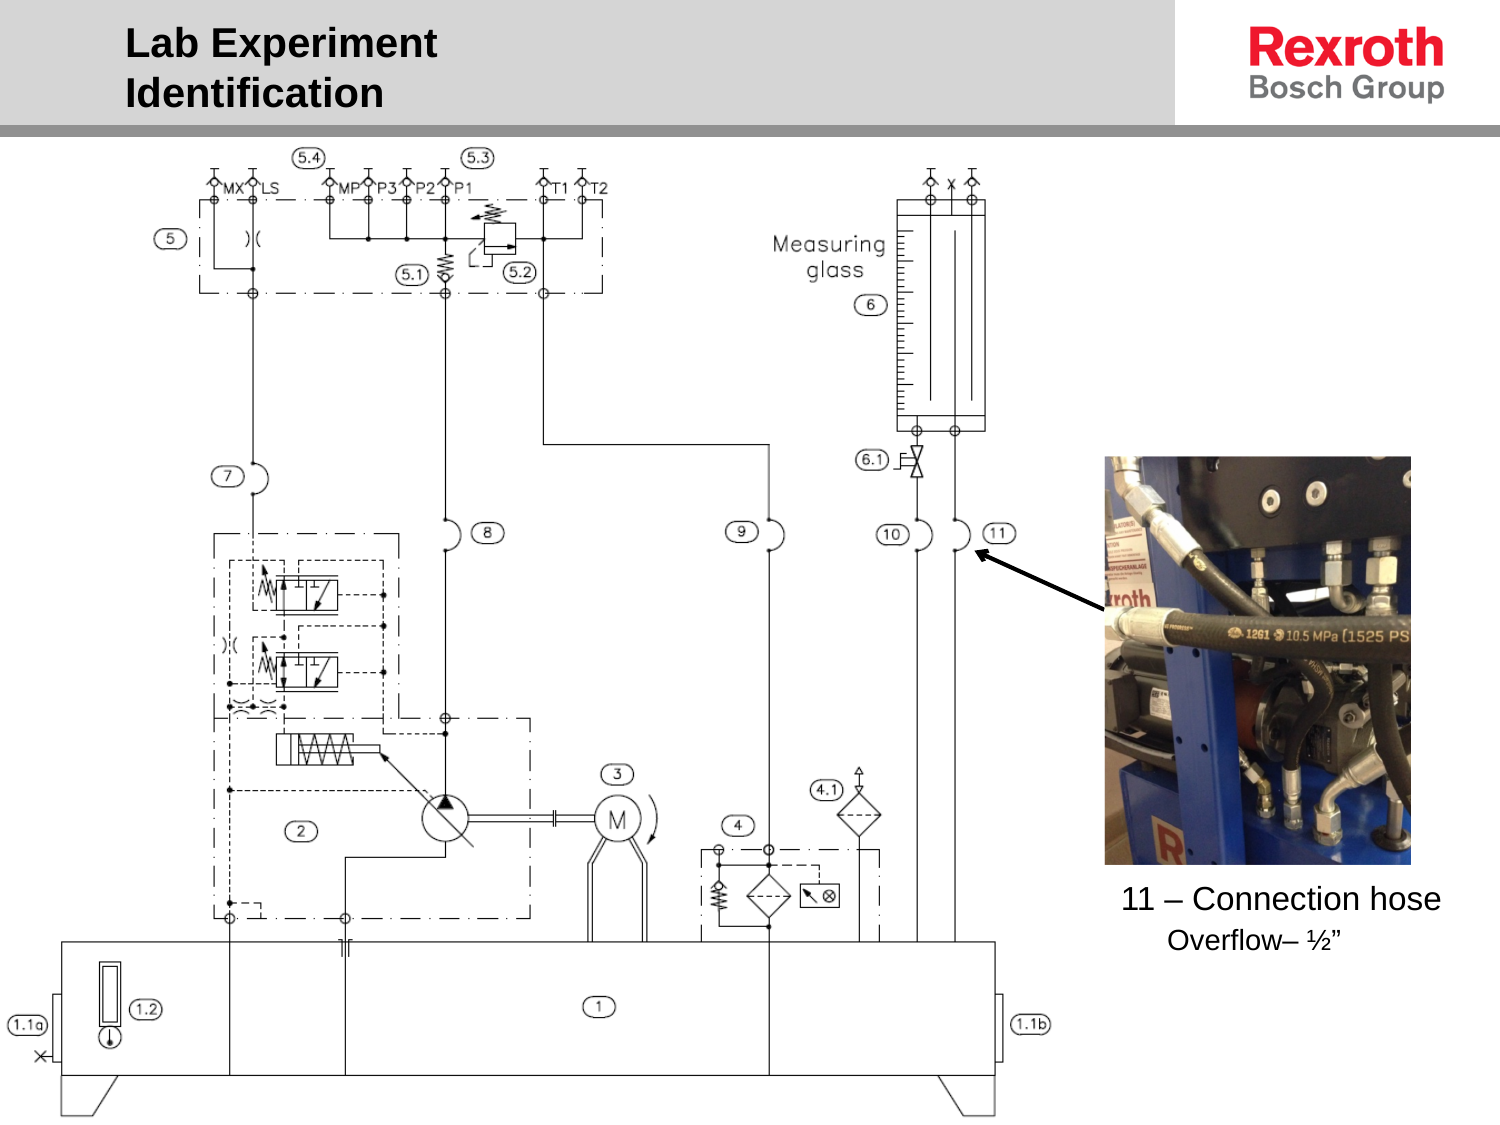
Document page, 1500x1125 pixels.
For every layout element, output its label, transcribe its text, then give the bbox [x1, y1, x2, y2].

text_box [974, 550, 1048, 610]
picture [0, 137, 1462, 1125]
title Lab Experiment Identification [124, 12, 1176, 113]
picture [1224, 0, 1492, 117]
text_box 11 – Connection hose Overflow– ½” [1106, 869, 1458, 965]
